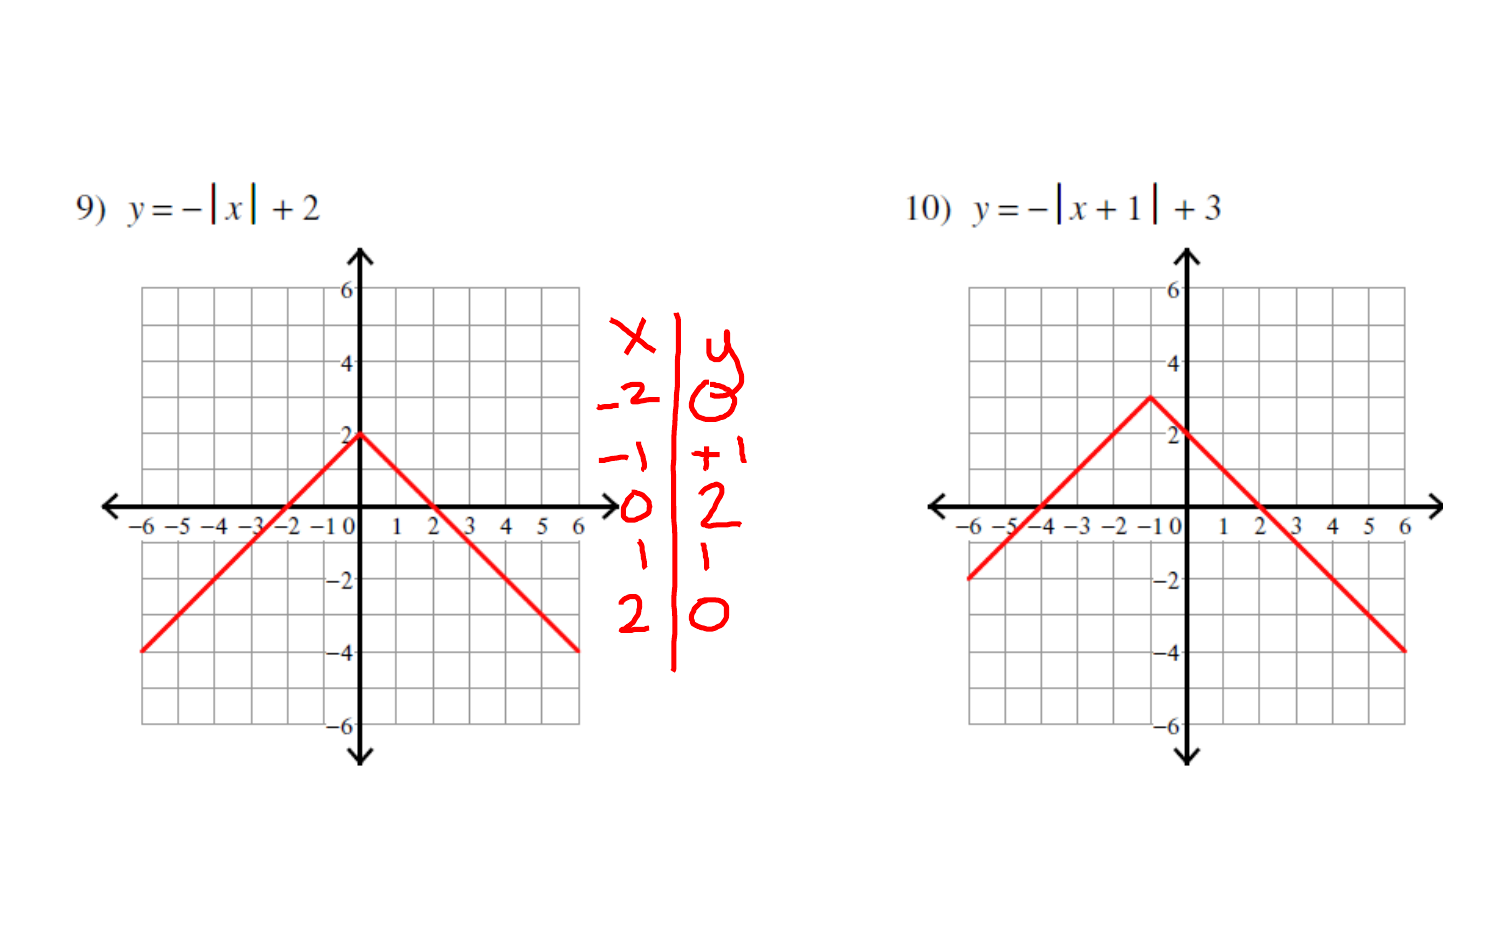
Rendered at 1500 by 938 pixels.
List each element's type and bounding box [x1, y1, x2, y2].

text_box [597, 312, 745, 672]
picture [56, 170, 1444, 768]
